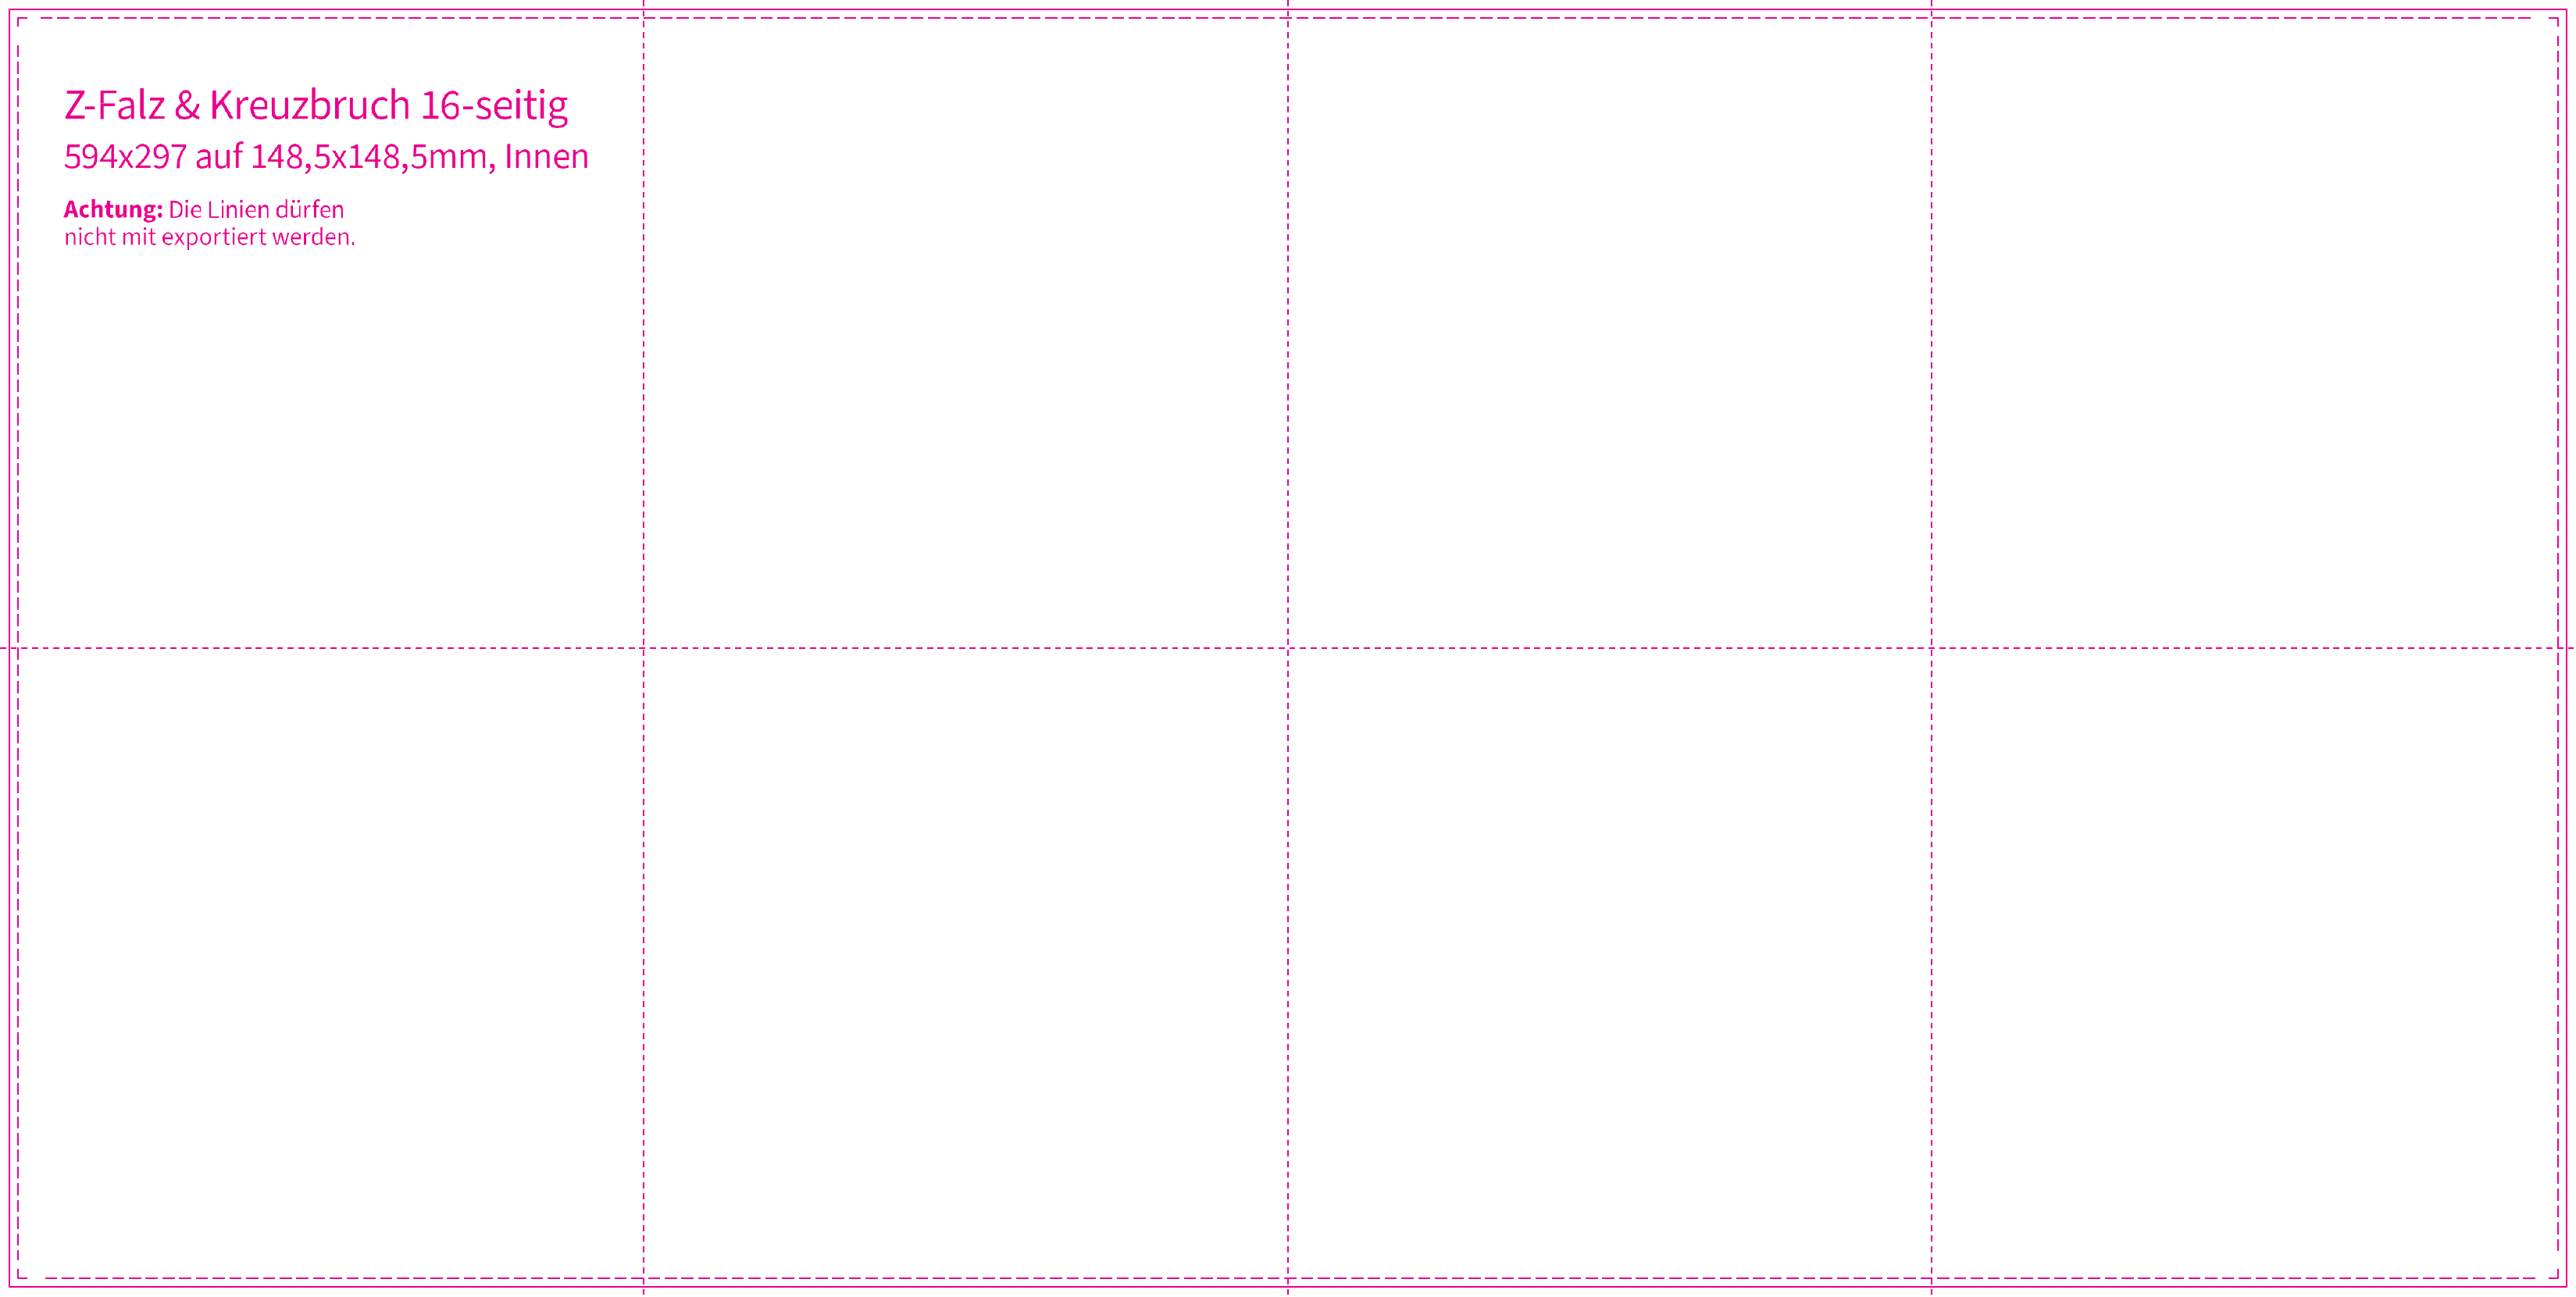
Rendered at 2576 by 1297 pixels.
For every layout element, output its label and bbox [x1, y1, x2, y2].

text_box [0, 0, 2576, 1297]
